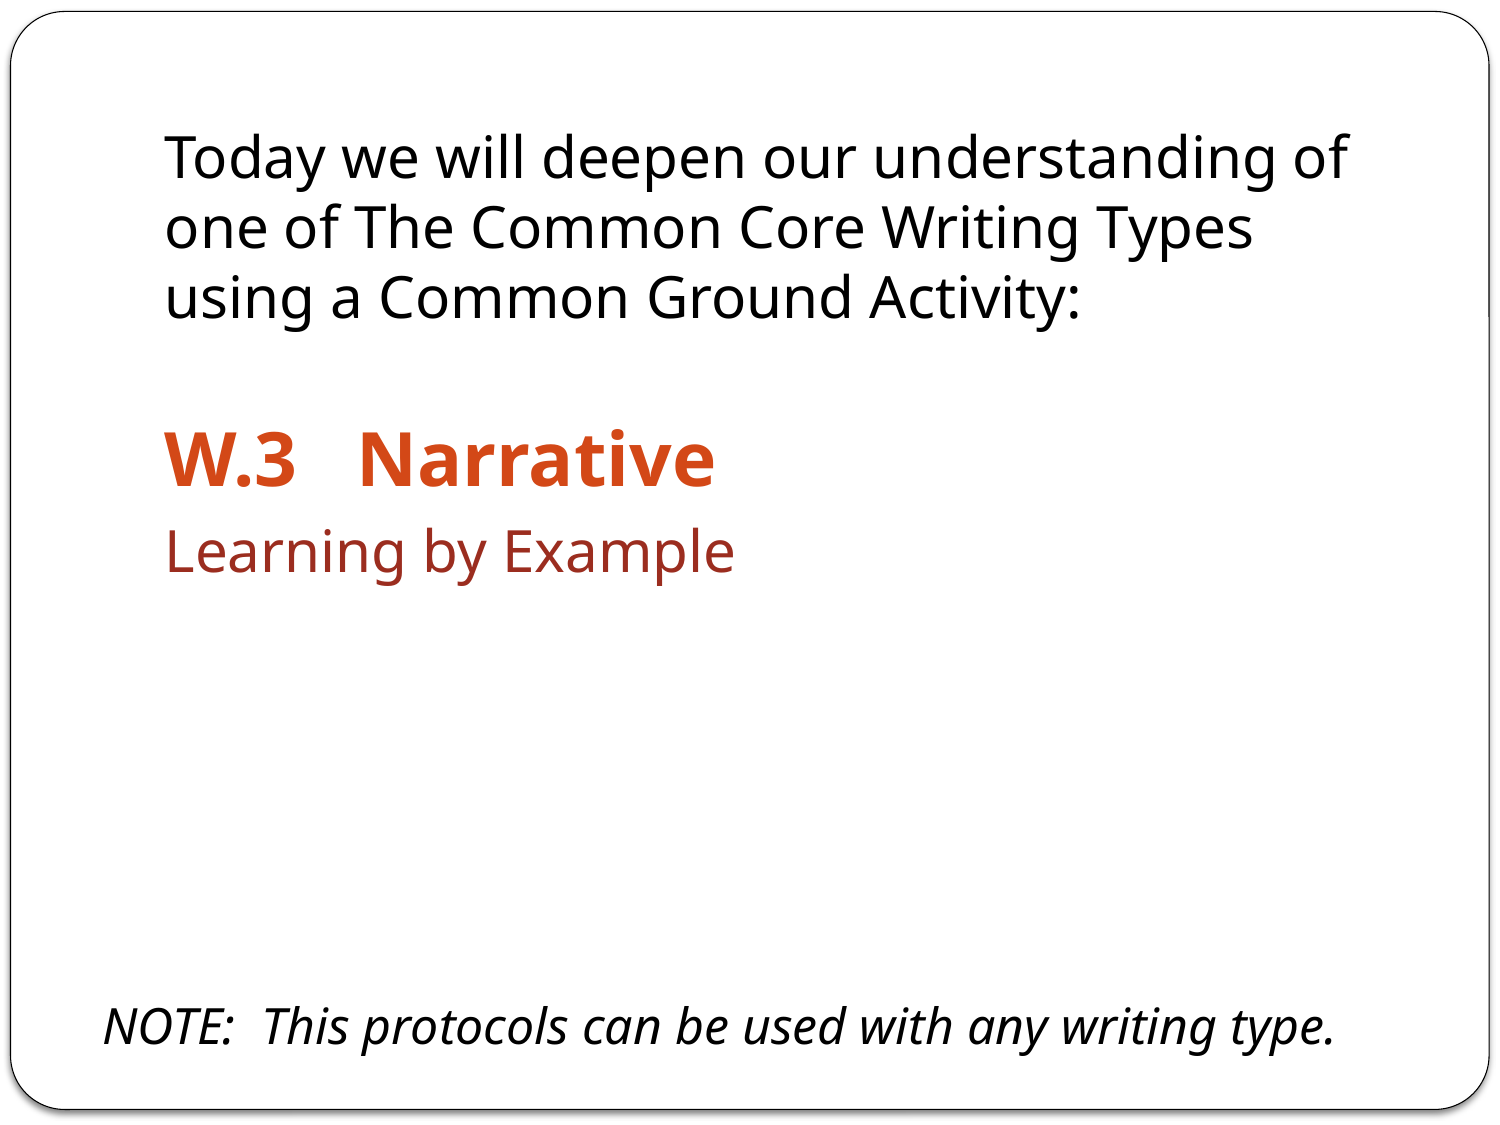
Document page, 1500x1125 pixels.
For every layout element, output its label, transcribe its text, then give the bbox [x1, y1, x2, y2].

title [24, 68, 1425, 256]
list Today we will deepen our understanding of one of The Common Core Writing Types using a Common Ground Activity: W.3 Narrative Learning by Example [150, 112, 1425, 987]
text_box NOTE: This protocols can be used with any writing type. [87, 987, 1425, 1063]
